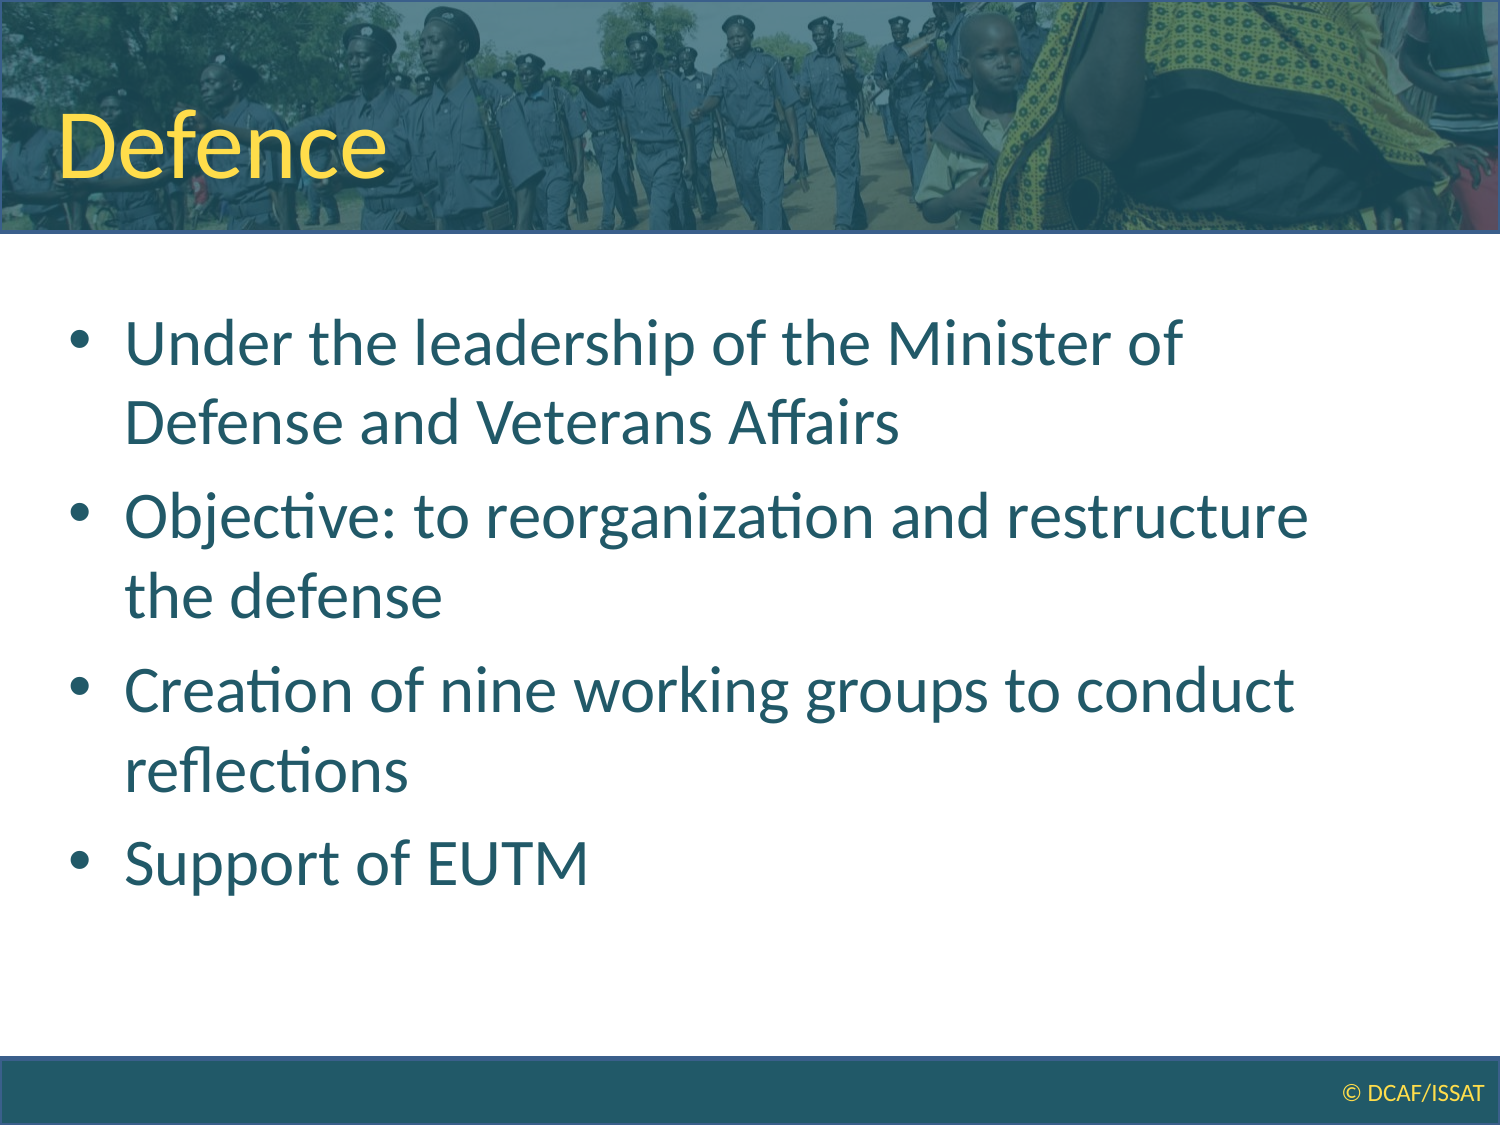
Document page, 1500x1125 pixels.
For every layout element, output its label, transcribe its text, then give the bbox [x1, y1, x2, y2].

title Defence [41, 45, 1459, 233]
list Under the leadership of the Minister of Defense and Veterans Affairs Objective: to reorganization and restructure the defense Creation of nine working groups to conduct reflections Support of EUTM [52, 290, 1400, 953]
